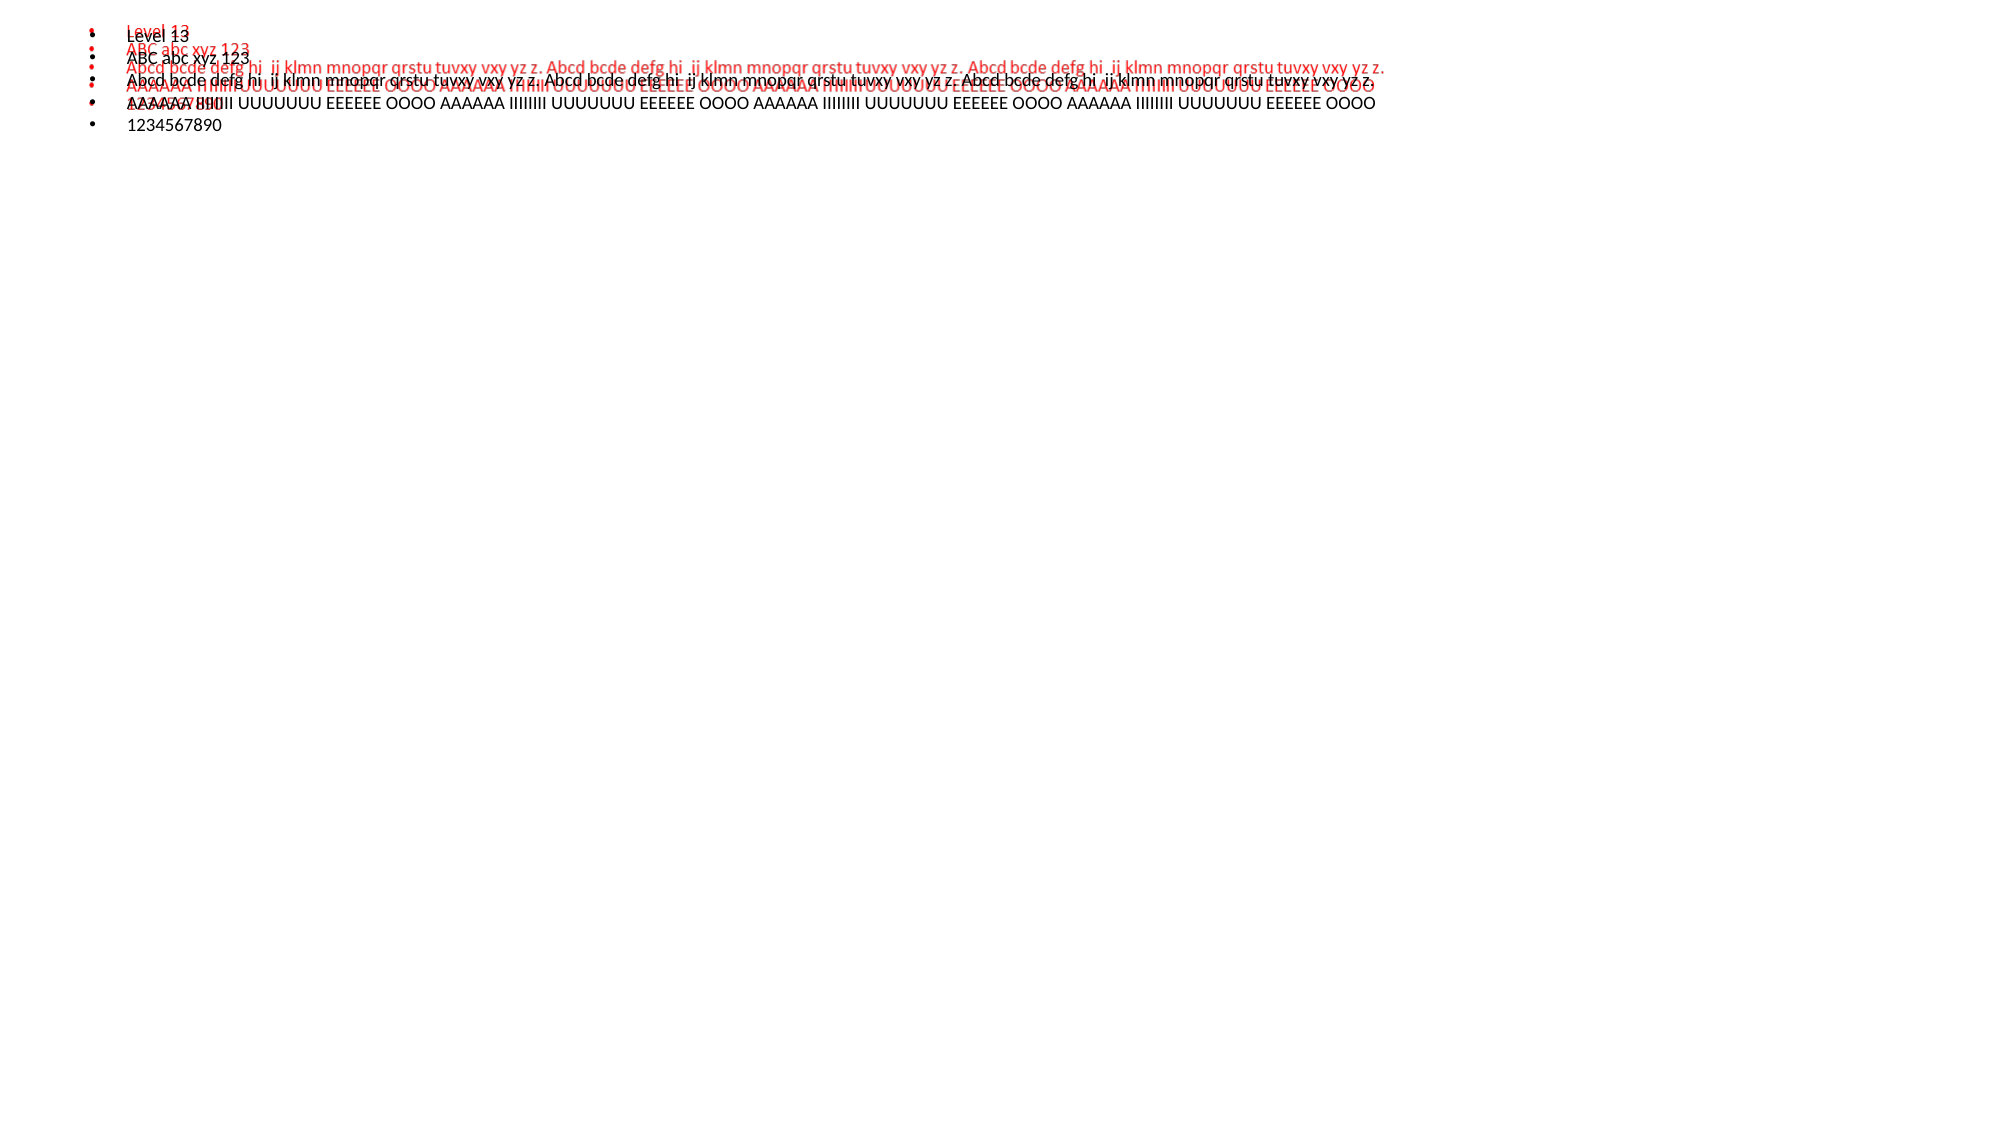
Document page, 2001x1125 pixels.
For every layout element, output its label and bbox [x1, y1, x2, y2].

picture [73, 13, 1452, 153]
